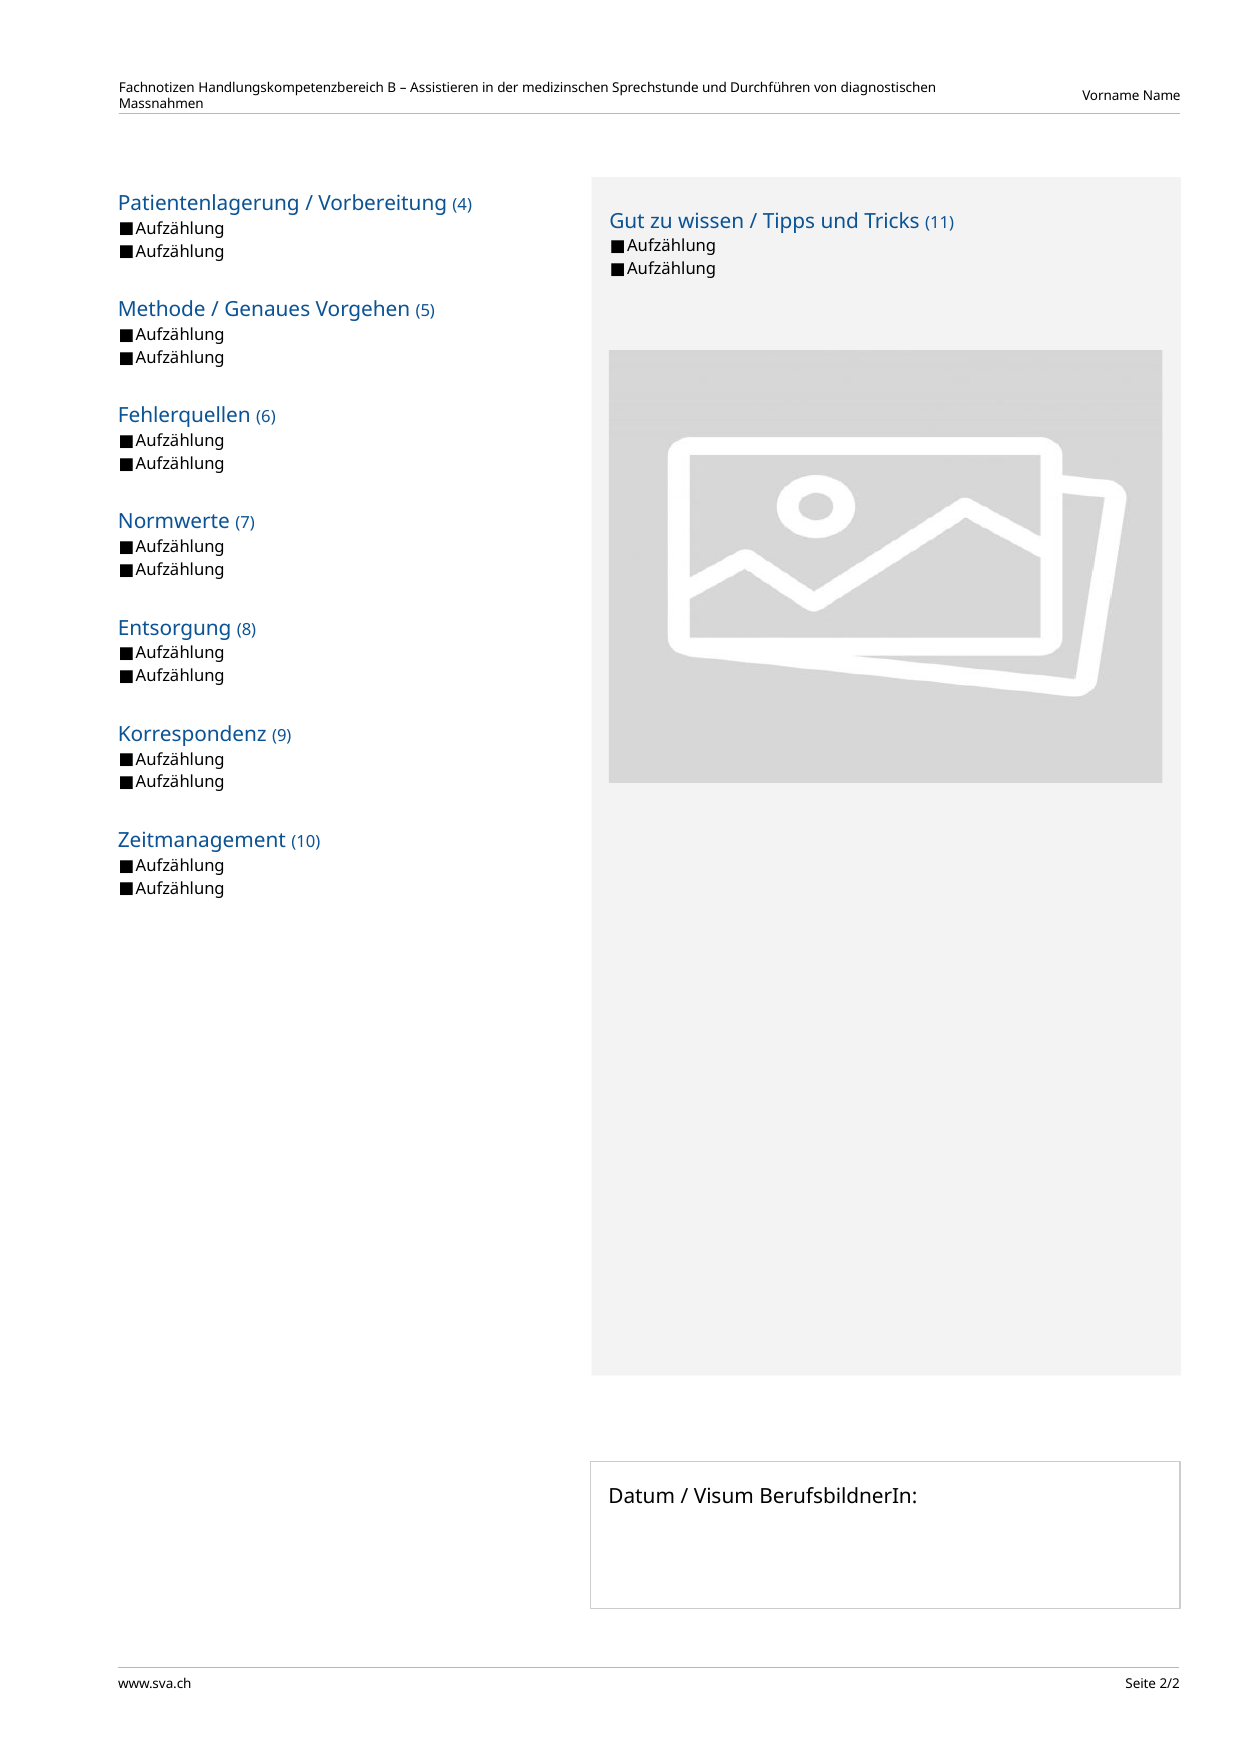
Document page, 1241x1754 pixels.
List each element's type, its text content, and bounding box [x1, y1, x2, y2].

text_box Datum / Visum BerufsbildnerIn: [590, 1461, 1181, 1609]
text_box Gut zu wissen / Tipps und Tricks (11) Aufzählung Aufzählung [591, 177, 1181, 1376]
text_box Patientenlagerung / Vorbereitung (4) Aufzählung Aufzählung Methode / Genaues Vorgehen (5) Aufzählung Aufzählung Fehlerquellen (6) Aufzählung Aufzählung Normwerte (7) Aufzählung Aufzählung Entsorgung (8) Aufzählung Aufzählung Korrespondenz (9) Aufzählung Aufzählung Zeitmanagement (10) Aufzählung Aufzählung [117, 177, 529, 1609]
text_box Seite 2/2 [909, 1674, 1181, 1693]
picture [608, 350, 1163, 783]
text_box Vorname Name [929, 76, 1181, 114]
